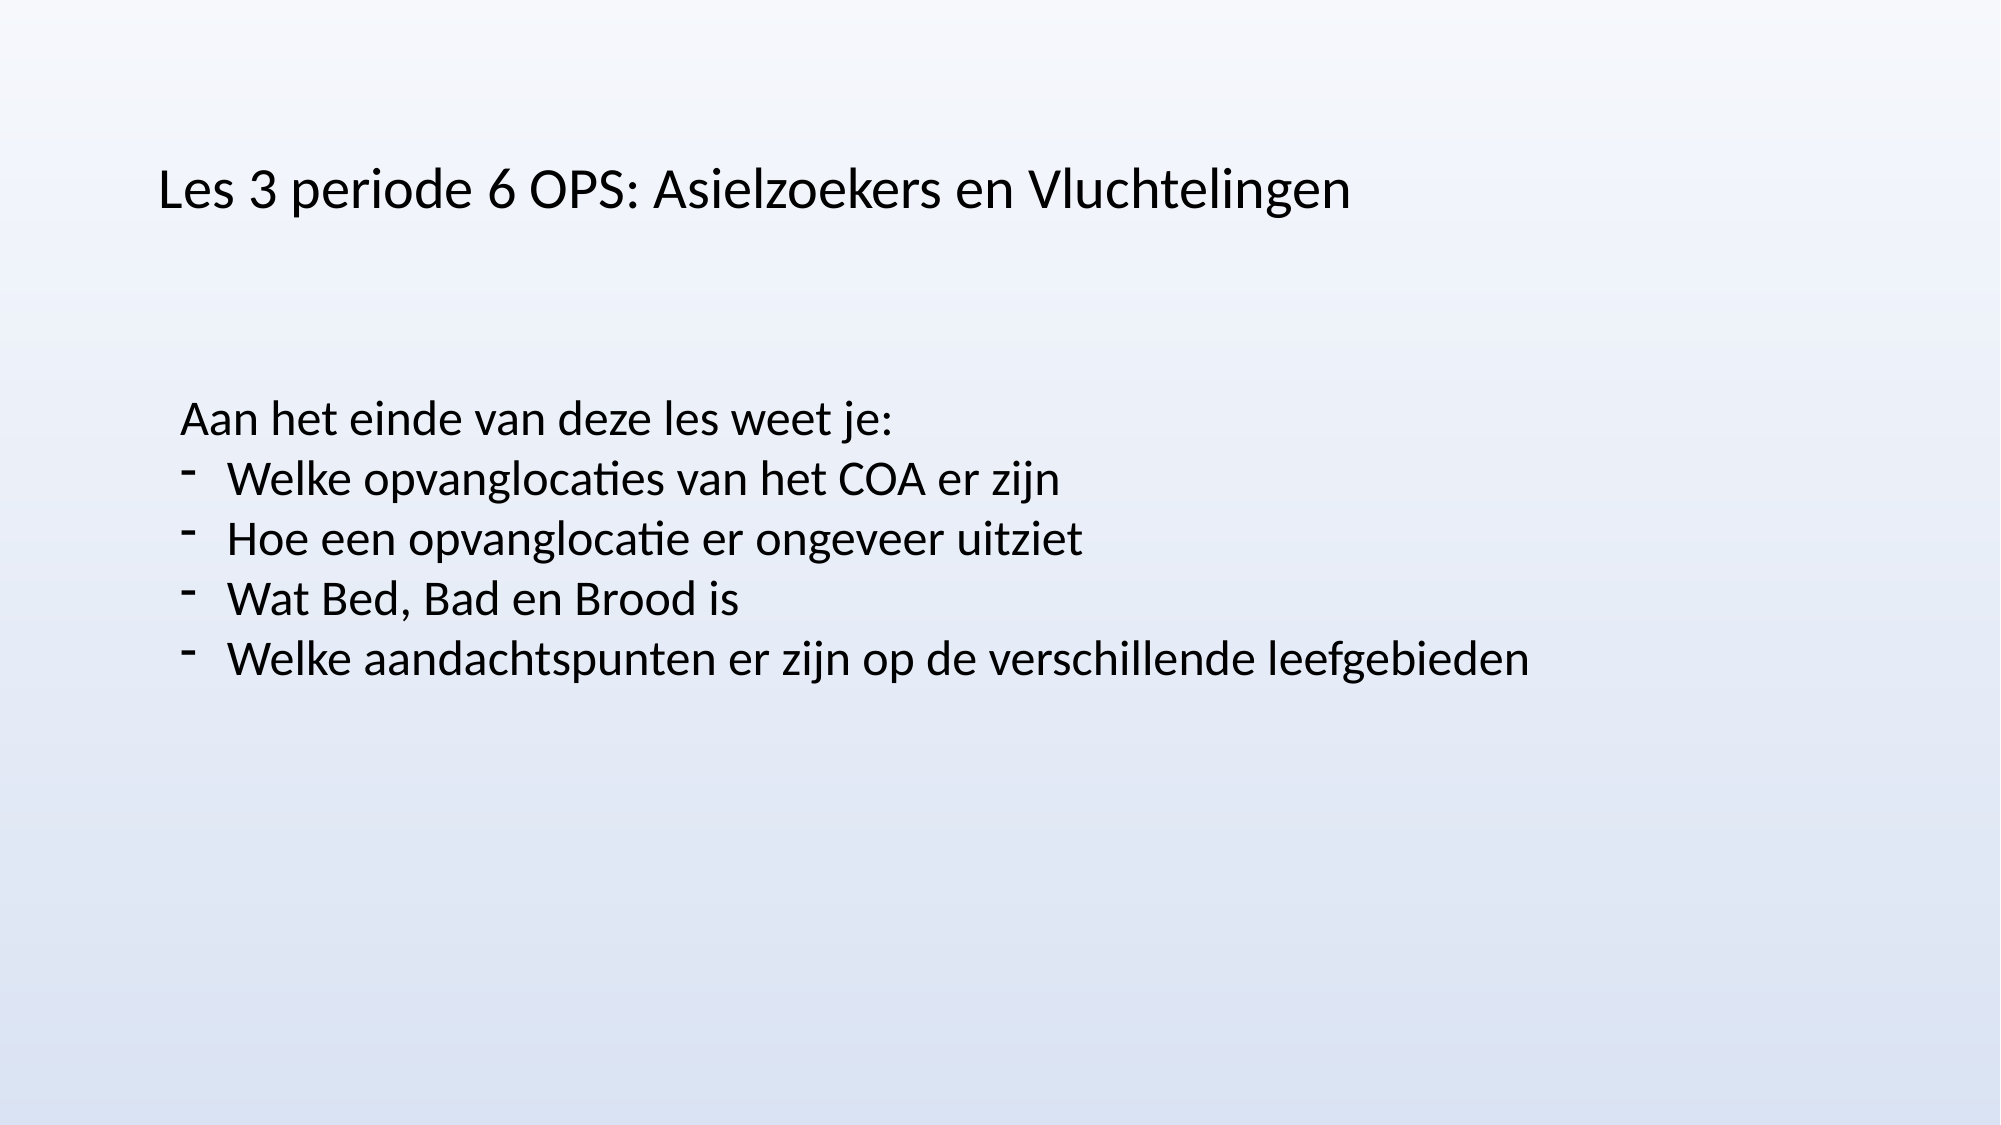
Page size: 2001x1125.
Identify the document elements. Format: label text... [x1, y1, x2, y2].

text_box Aan het einde van deze les weet je: Welke opvanglocaties van het COA er zijn Hoe een opvanglocatie er ongeveer uitziet Wat Bed, Bad en Brood is Welke aandachtspunten er zijn op de verschillende leefgebieden [165, 378, 1546, 738]
text_box Les 3 periode 6 OPS: Asielzoekers en Vluchtelingen [143, 143, 1368, 229]
